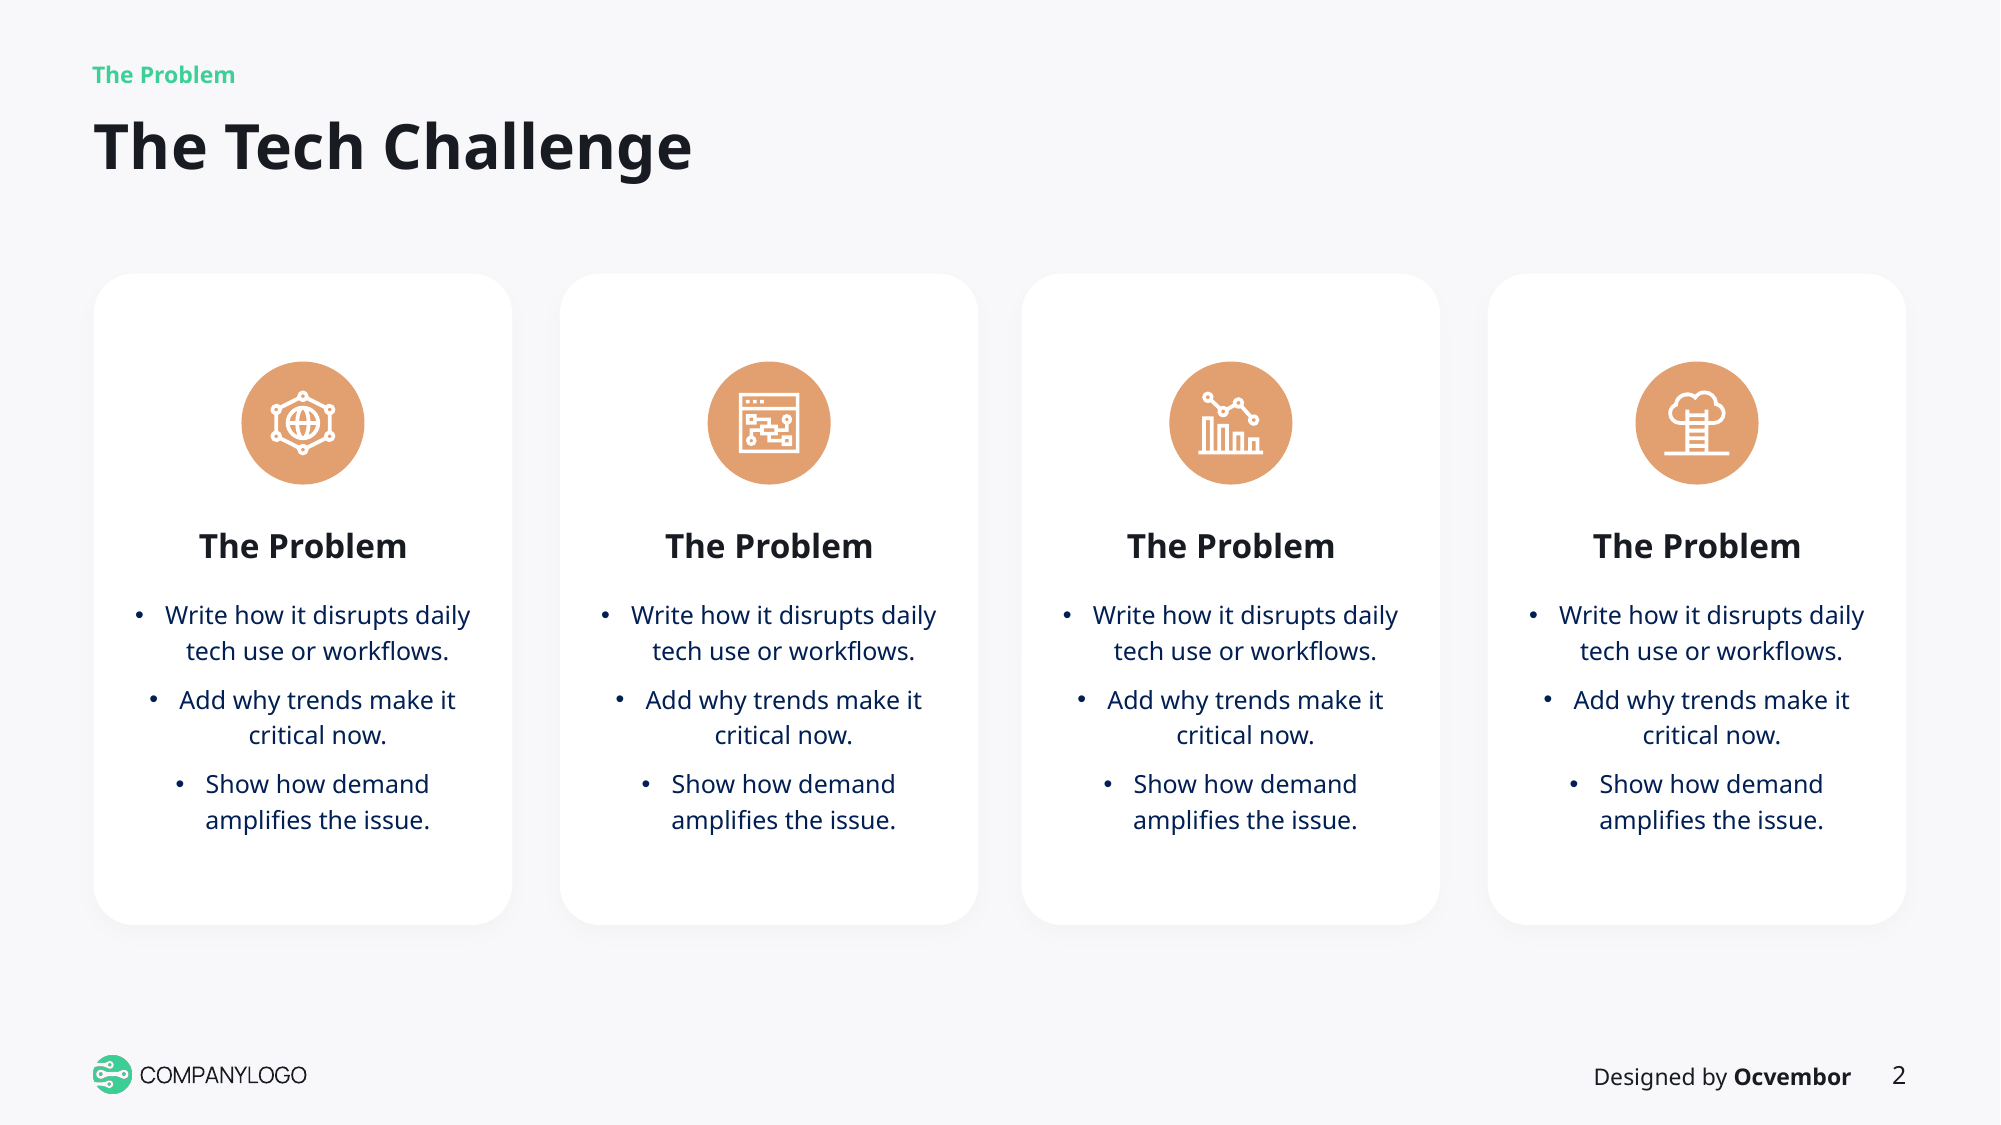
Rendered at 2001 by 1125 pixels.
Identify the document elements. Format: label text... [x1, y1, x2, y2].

text_box [707, 361, 831, 485]
text_box [1169, 361, 1293, 485]
text_box The Problem [1526, 524, 1867, 565]
text_box [1198, 416, 1264, 455]
text_box The Problem [92, 61, 236, 89]
text_box Write how it disrupts daily tech use or workflows. Add why trends make it critical now. Show how demand amplifies the issue. [1060, 593, 1402, 835]
text_box Write how it disrupts daily tech use or workflows. Add why trends make it critical now. Show how demand amplifies the issue. [1526, 593, 1868, 835]
text_box Write how it disrupts daily tech use or workflows. Add why trends make it critical now. Show how demand amplifies the issue. [598, 593, 940, 835]
text_box The Problem [598, 524, 940, 565]
text_box [1635, 361, 1759, 485]
title The Tech Challenge [93, 106, 1907, 183]
text_box [738, 392, 800, 454]
text_box [1020, 272, 1441, 926]
text_box [270, 390, 336, 456]
text_box [92, 272, 513, 926]
text_box The Problem [1060, 524, 1401, 565]
text_box The Problem [132, 524, 473, 565]
text_box [559, 272, 980, 926]
picture [93, 1055, 132, 1094]
text_box [1202, 391, 1260, 426]
text_box [1664, 390, 1730, 456]
text_box [1486, 272, 1907, 926]
text_box Write how it disrupts daily tech use or workflows. Add why trends make it critical now. Show how demand amplifies the issue. [132, 593, 474, 835]
text_box [241, 361, 365, 485]
